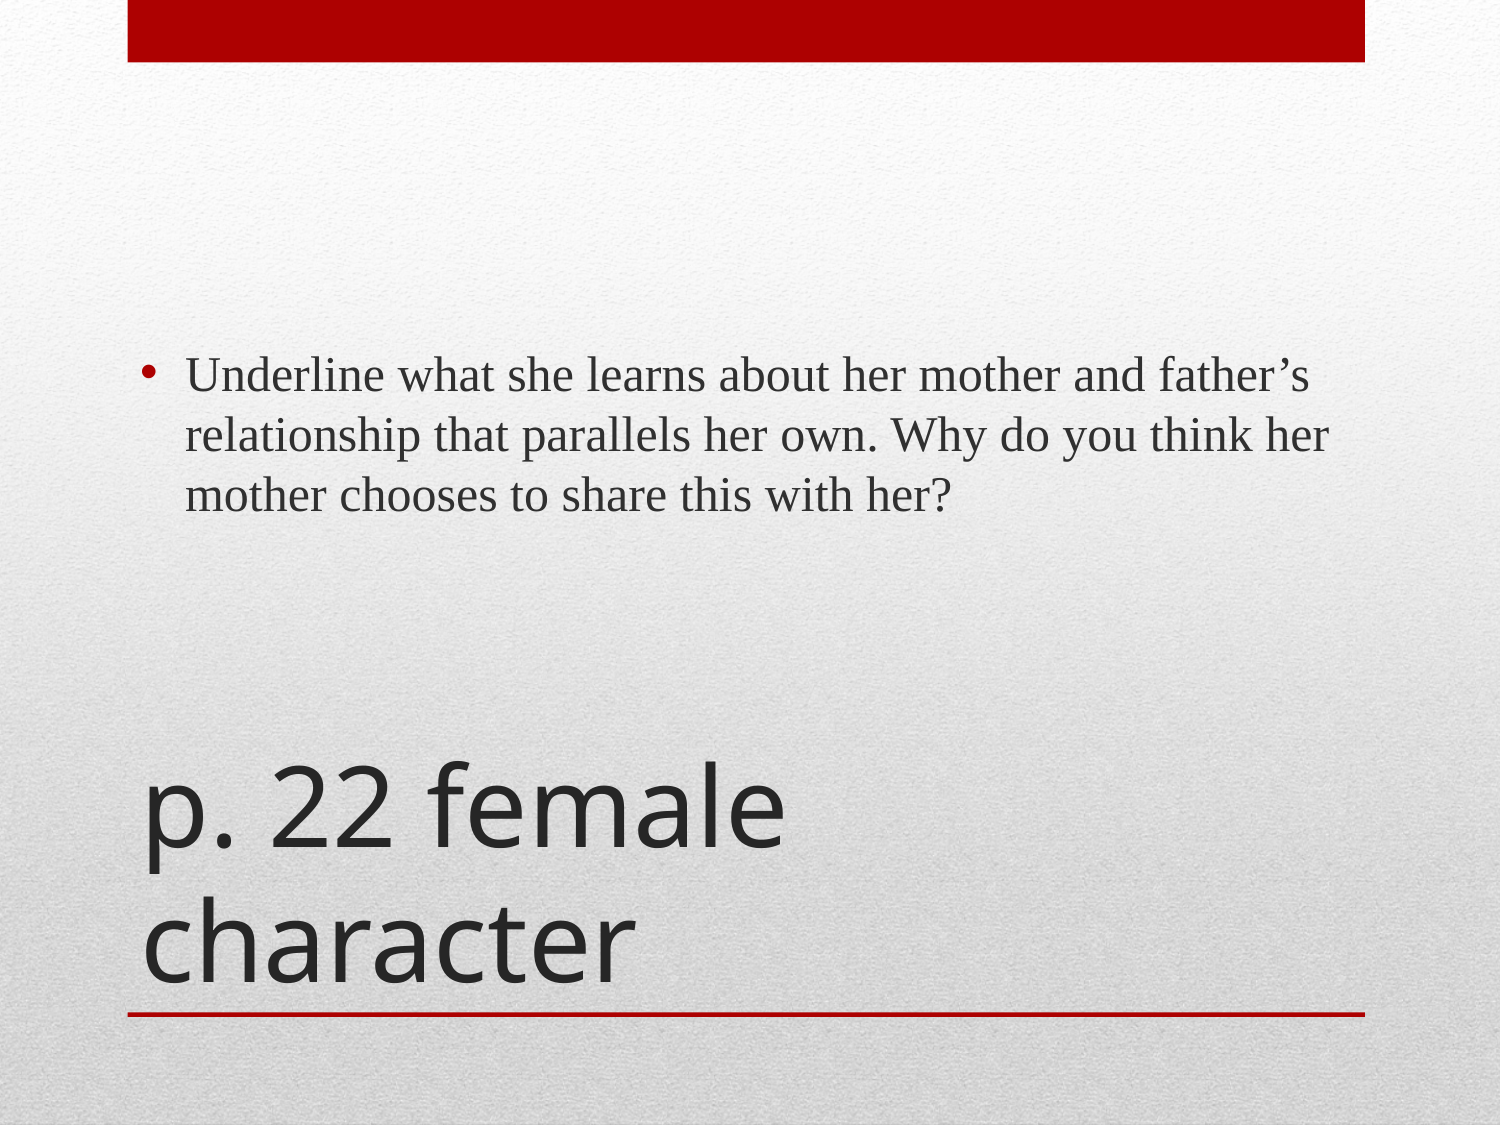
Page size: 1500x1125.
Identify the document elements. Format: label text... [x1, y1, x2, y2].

title p. 22 female character [125, 750, 1238, 1013]
list Underline what she learns about her mother and father’s relationship that parallels her own. Why do you think her mother chooses to share this with her? [125, 112, 1363, 750]
